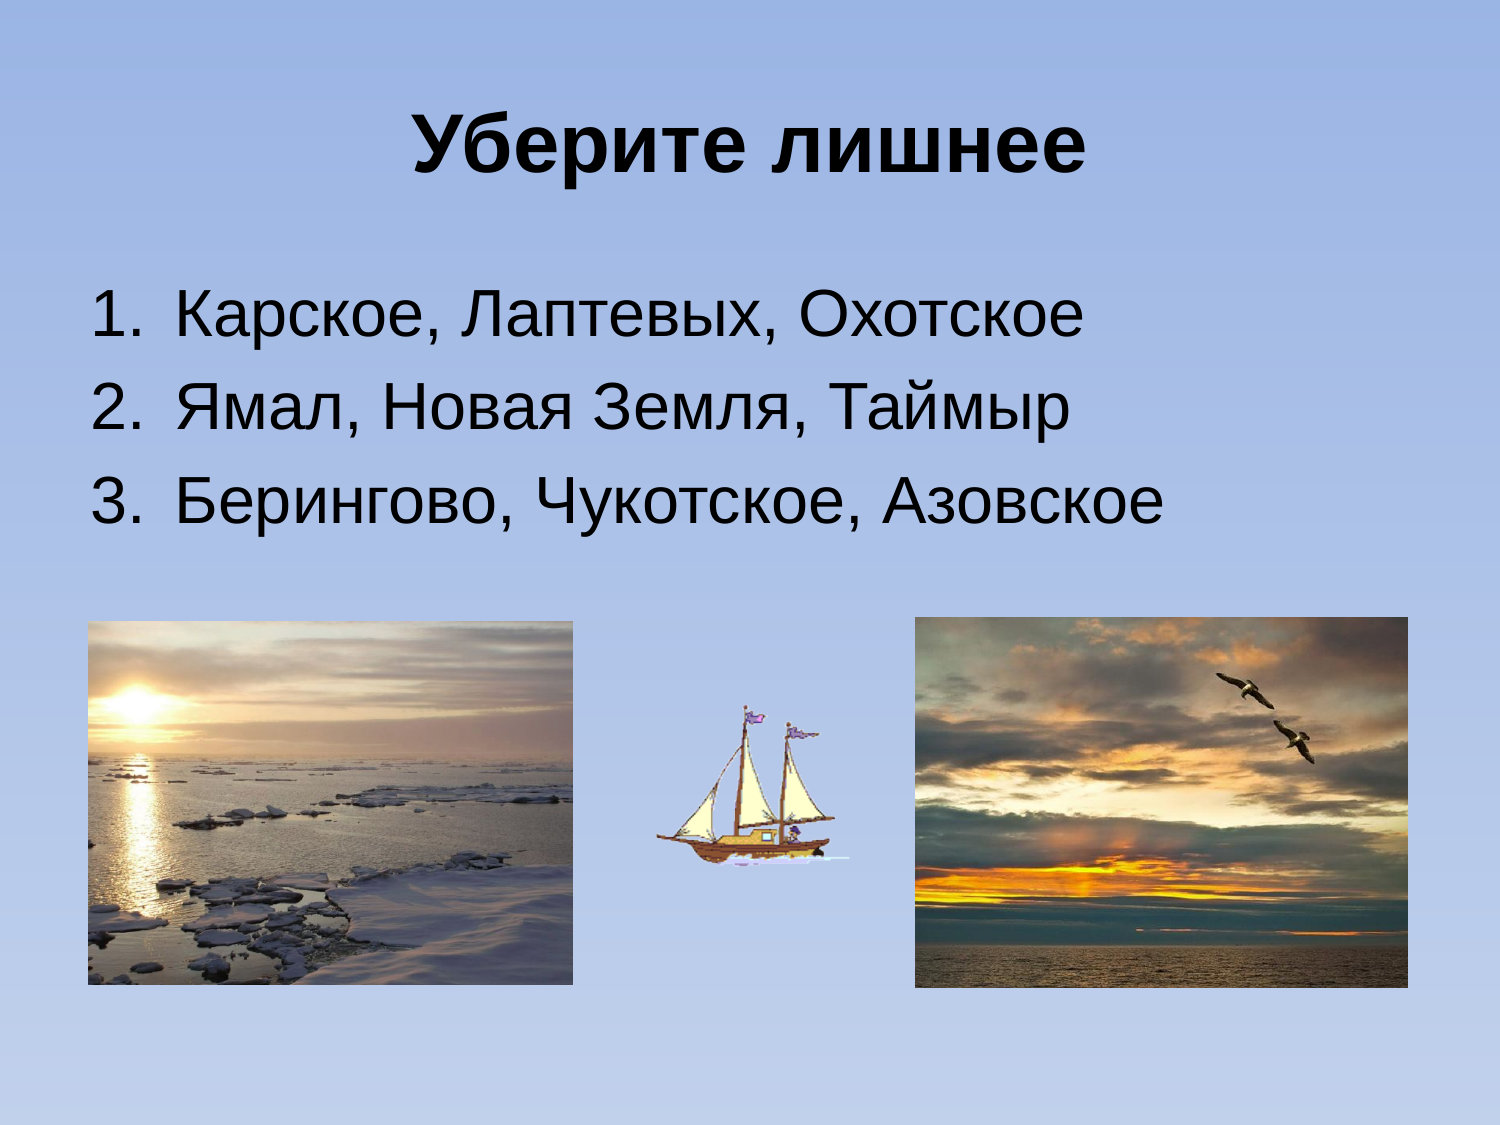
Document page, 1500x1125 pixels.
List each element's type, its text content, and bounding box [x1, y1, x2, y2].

picture [88, 621, 574, 985]
title Уберите лишнее [75, 45, 1425, 233]
list Карское, Лаптевых, Охотское Ямал, Новая Земля, Таймыр Берингово, Чукотское, Азовское [75, 262, 1425, 1005]
picture [655, 700, 873, 870]
picture [915, 617, 1409, 988]
